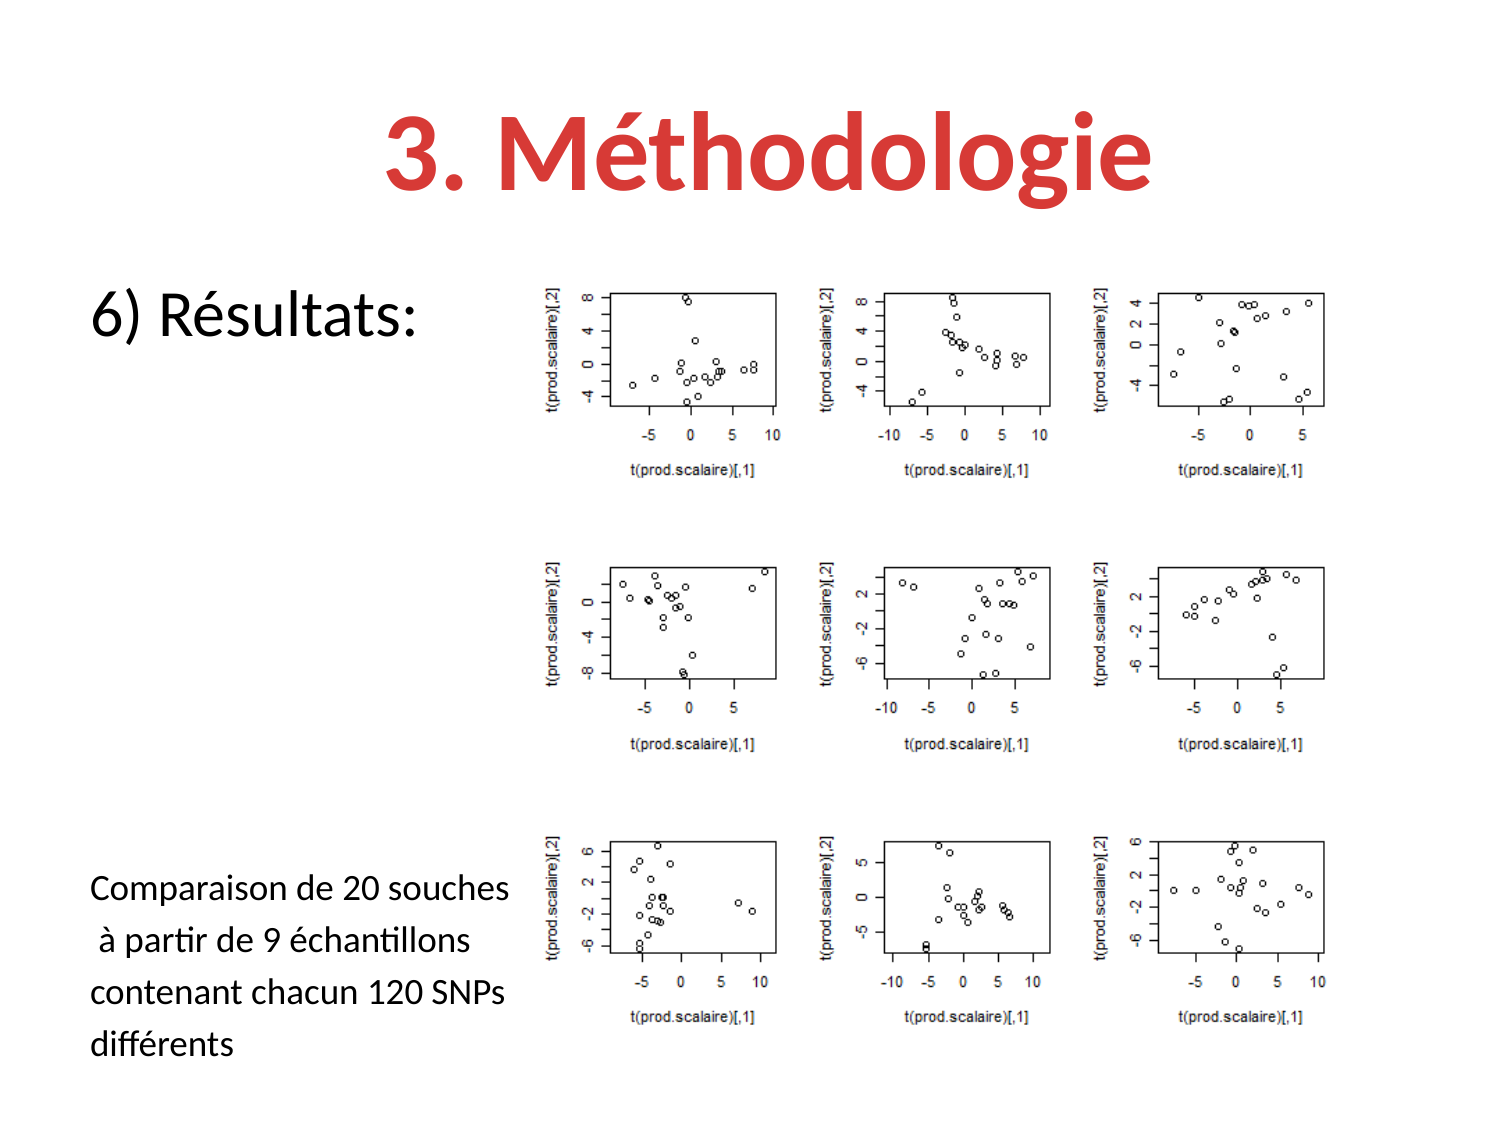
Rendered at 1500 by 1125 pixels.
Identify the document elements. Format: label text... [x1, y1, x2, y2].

list 6) Résultats: Comparaison de 20 souches à partir de 9 échantillons contenant chacun 120 SNPs différents [75, 262, 1425, 1079]
picture [538, 222, 1361, 1044]
text_box 3. Méthodologie [367, 70, 1171, 221]
